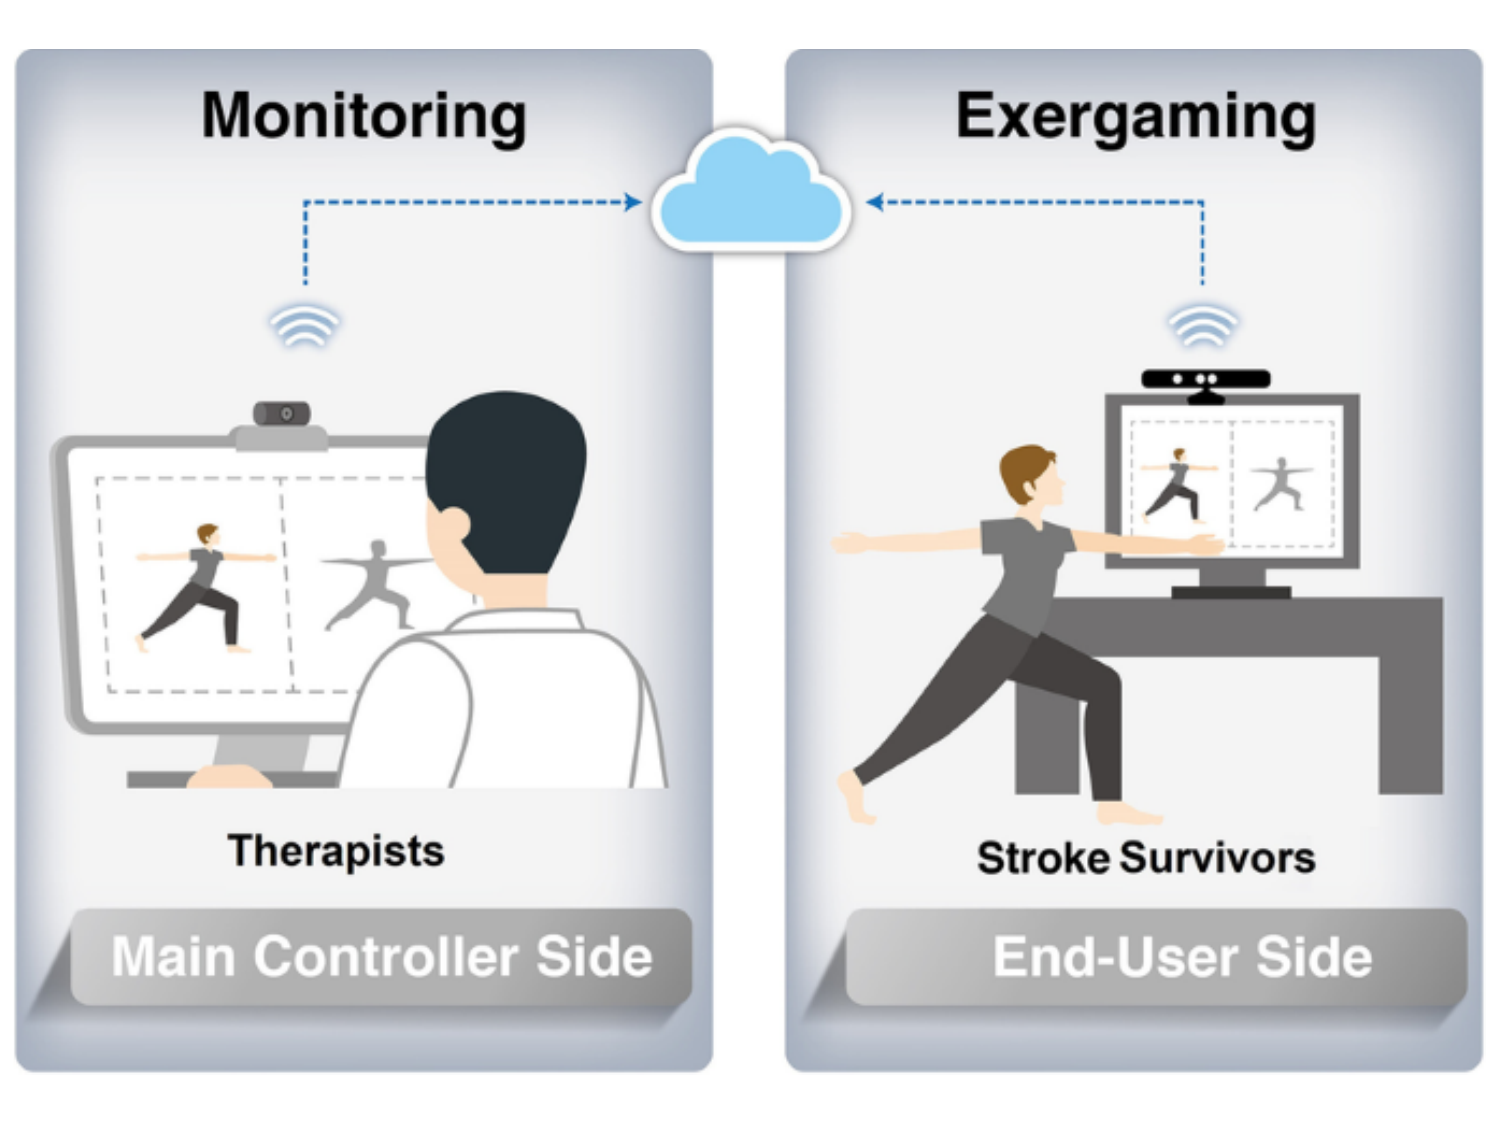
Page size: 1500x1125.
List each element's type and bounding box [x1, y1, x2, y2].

picture [13, 49, 1487, 1076]
